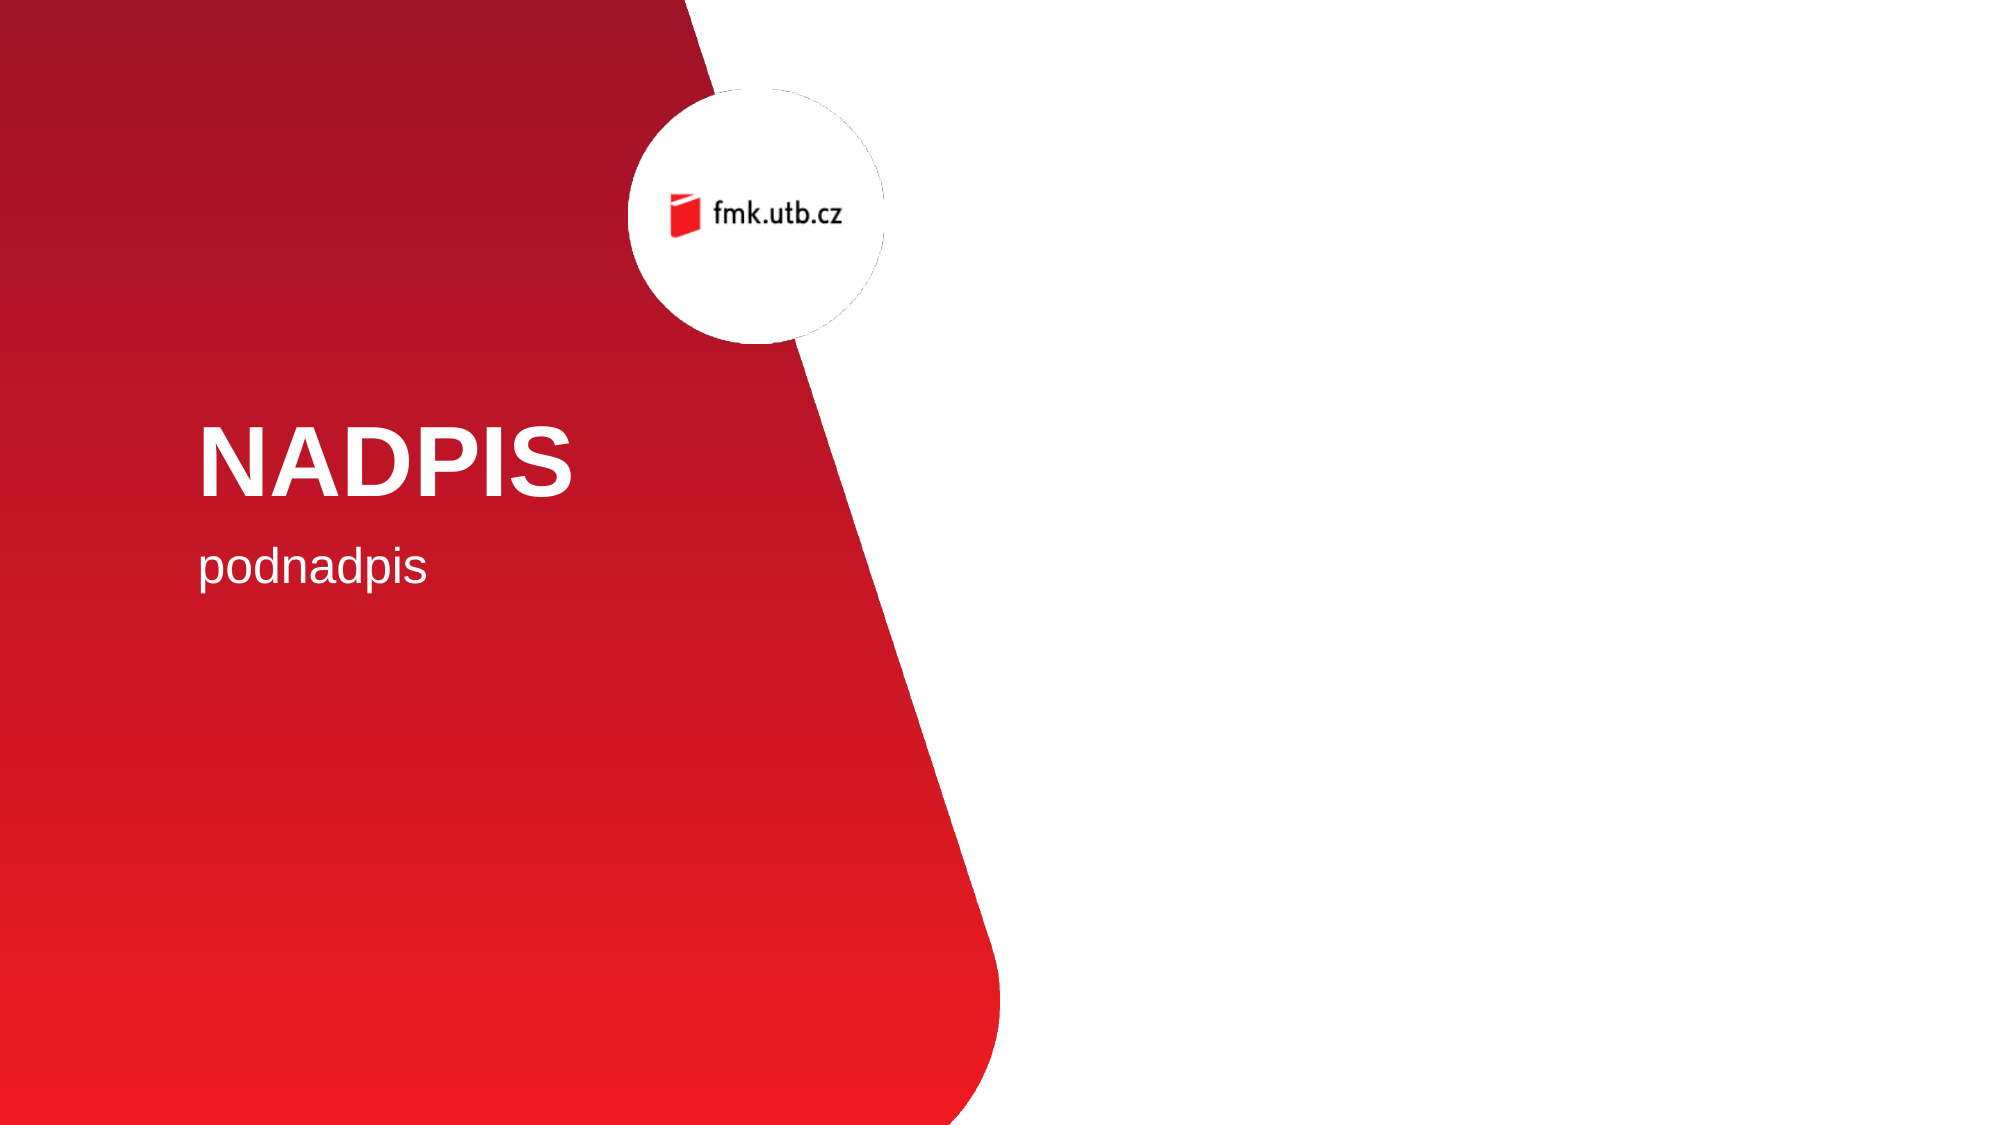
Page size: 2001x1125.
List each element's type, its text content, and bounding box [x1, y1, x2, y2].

picture [0, 0, 1000, 1125]
text_box podnadpis [182, 525, 671, 601]
text_box NADPIS [182, 389, 752, 525]
